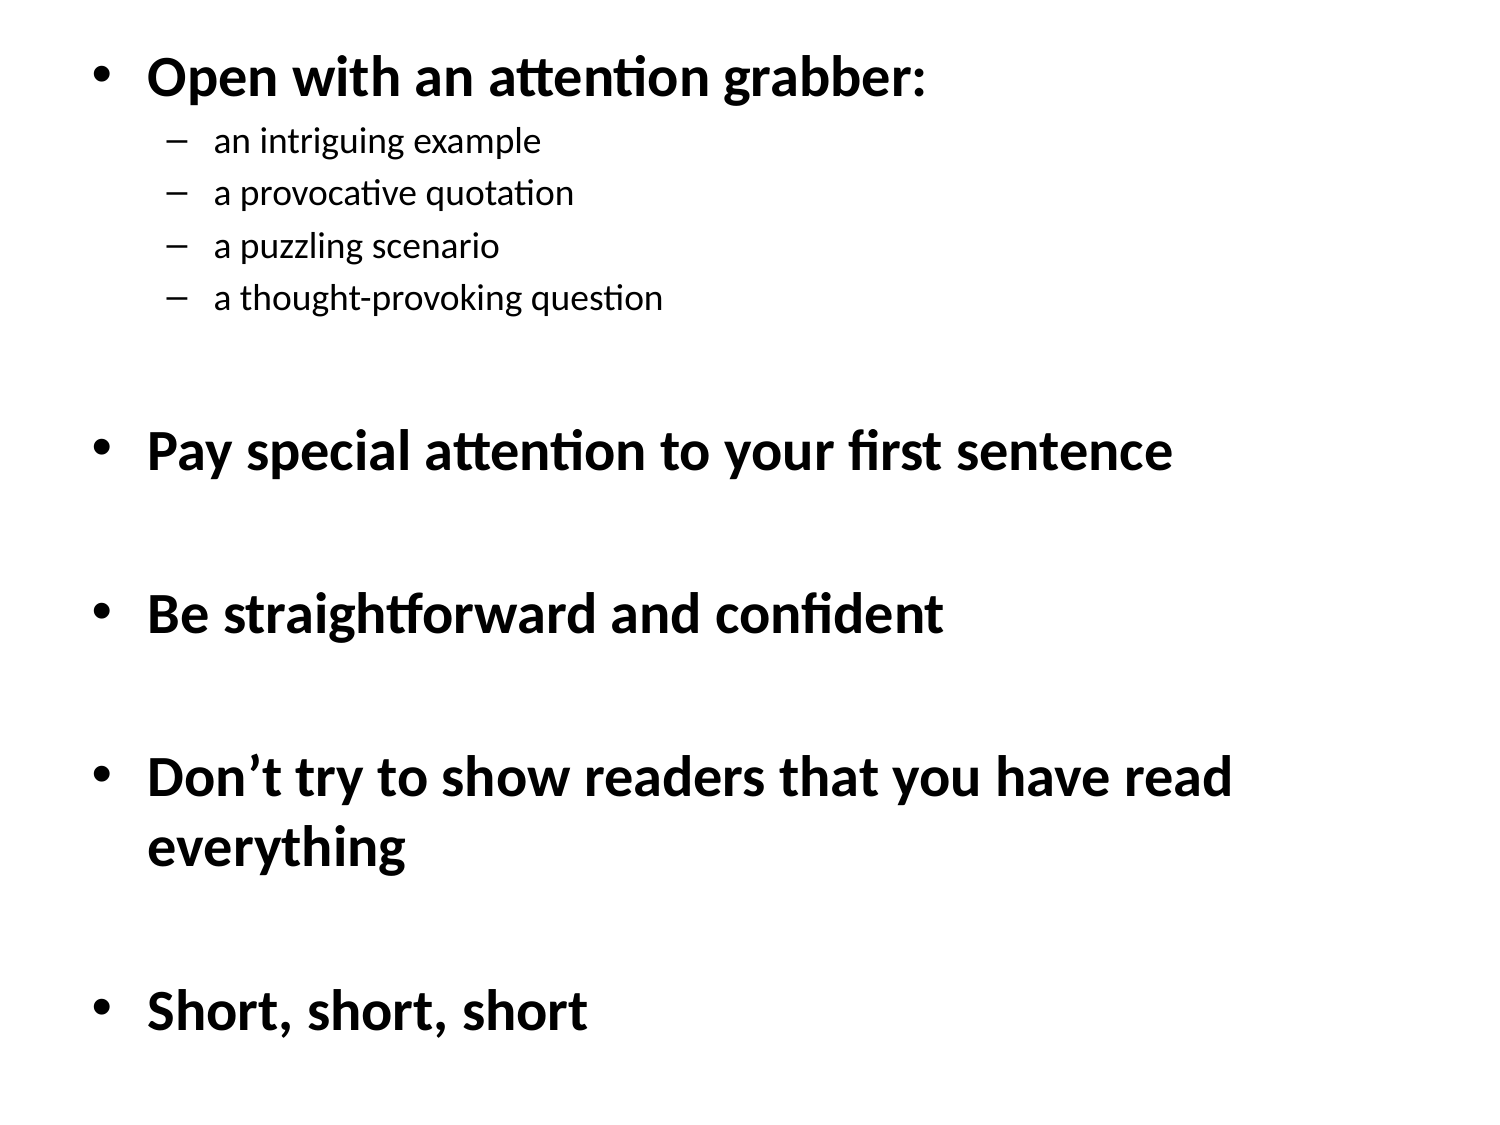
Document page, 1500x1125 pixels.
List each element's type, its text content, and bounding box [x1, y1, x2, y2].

list Open with an attention grabber: an intriguing example a provocative quotation a puzzling scenario a thought-provoking question Pay special attention to your first sentence Be straightforward and confident Don’t try to show readers that you have read everything Short, short, short [76, 30, 1427, 774]
